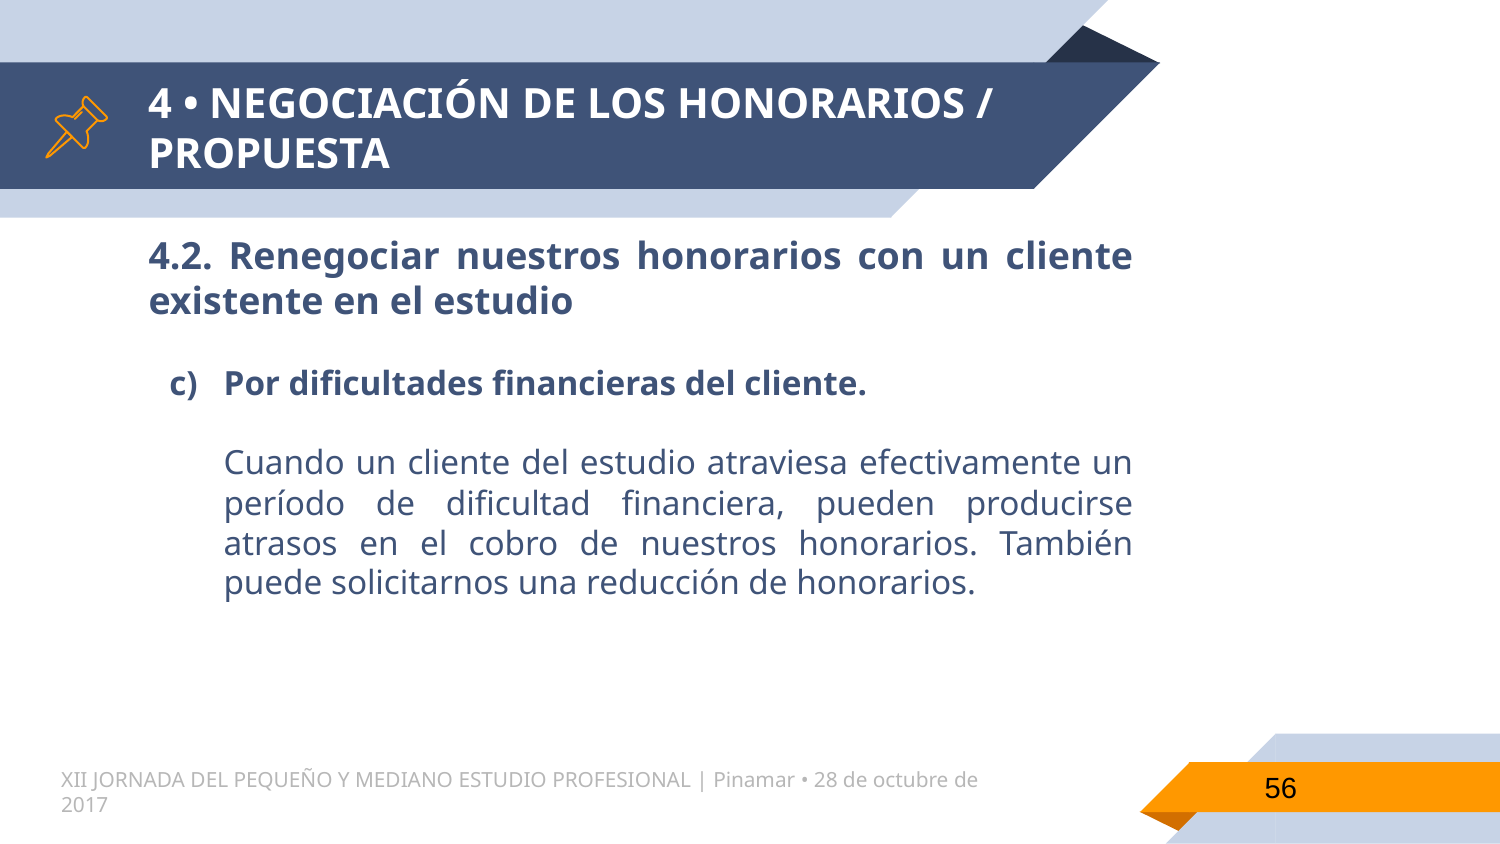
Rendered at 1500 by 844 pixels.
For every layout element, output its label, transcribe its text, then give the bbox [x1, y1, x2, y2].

slide_number 56 [1249, 760, 1494, 813]
title 4 • NEGOCIACIÓN DE LOS HONORARIOS / PROPUESTA [133, 64, 1101, 190]
text_box 4.2. Renegociar nuestros honorarios con un cliente existente en el estudio Por dificultades financieras del cliente. Cuando un cliente del estudio atraviesa efectivamente un período de dificultad financiera, pueden producirse atrasos en el cobro de nuestros honorarios. También puede solicitarnos una reducción de honorarios. [133, 217, 1150, 791]
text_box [46, 96, 108, 158]
